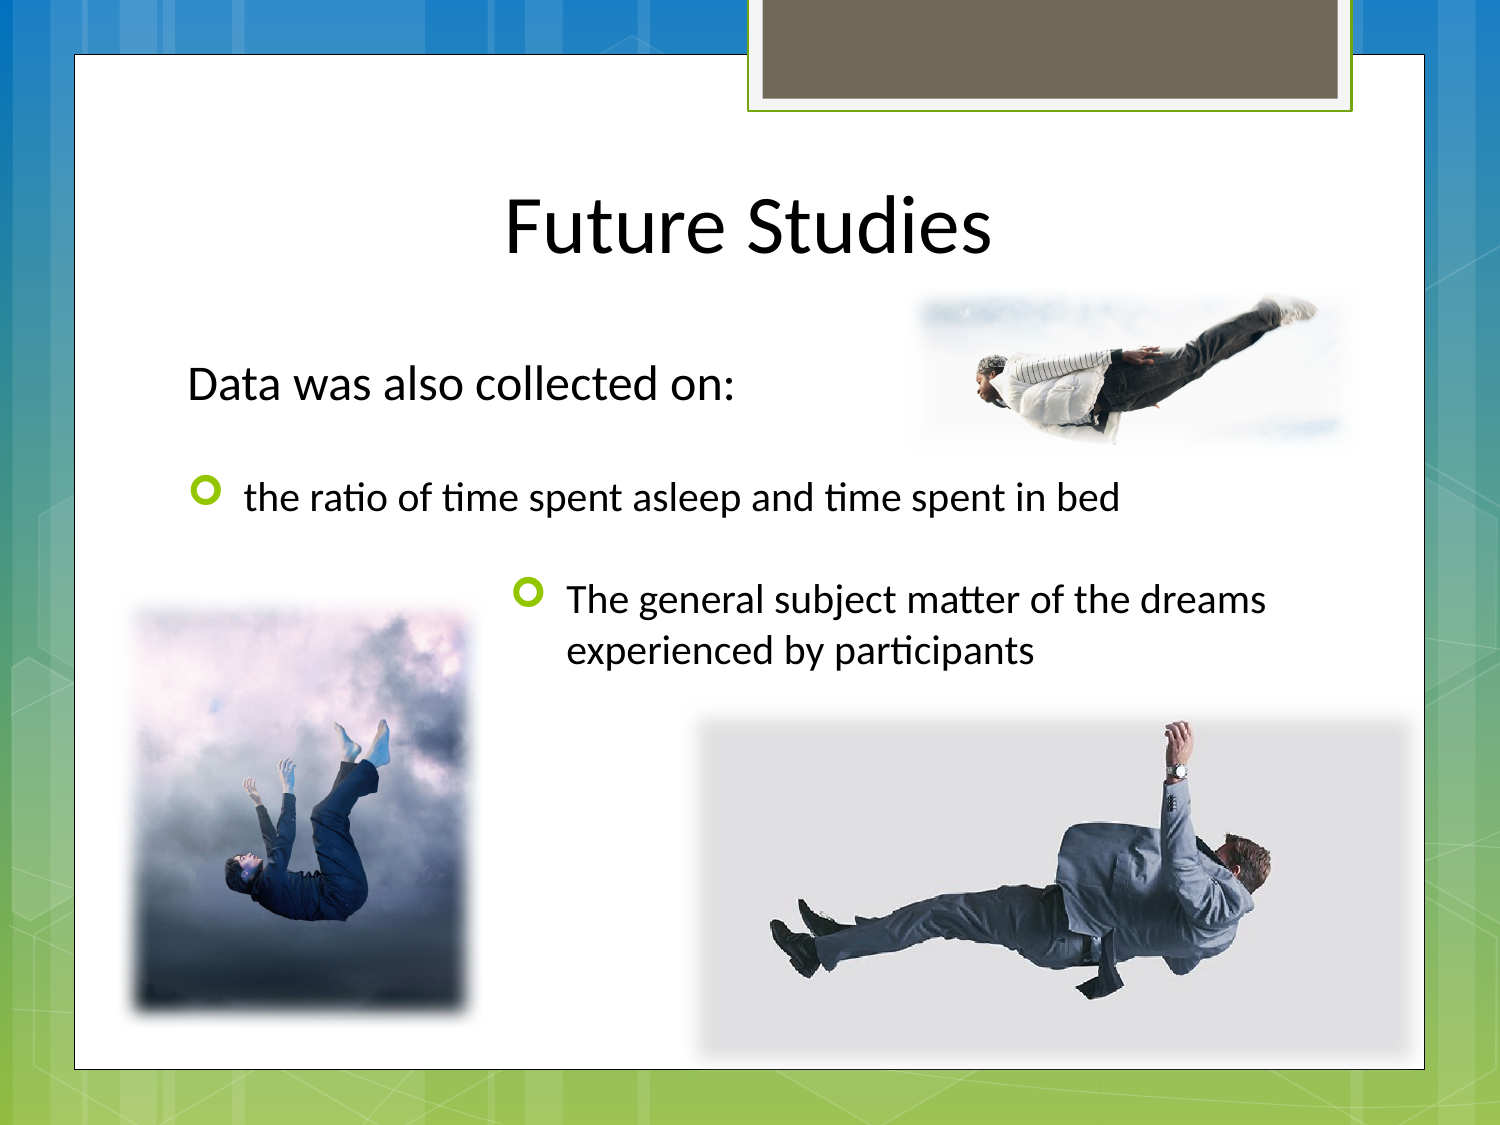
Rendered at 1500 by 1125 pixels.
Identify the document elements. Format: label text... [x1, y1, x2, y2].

title Future Studies [172, 126, 1325, 314]
picture [680, 701, 1428, 1076]
text_box Data was also collected on: the ratio of time spent asleep and time spent in bed [172, 342, 1371, 588]
text_box The general subject matter of the dreams experienced by participants [495, 564, 1407, 680]
picture [905, 285, 1360, 454]
picture [116, 591, 485, 1031]
